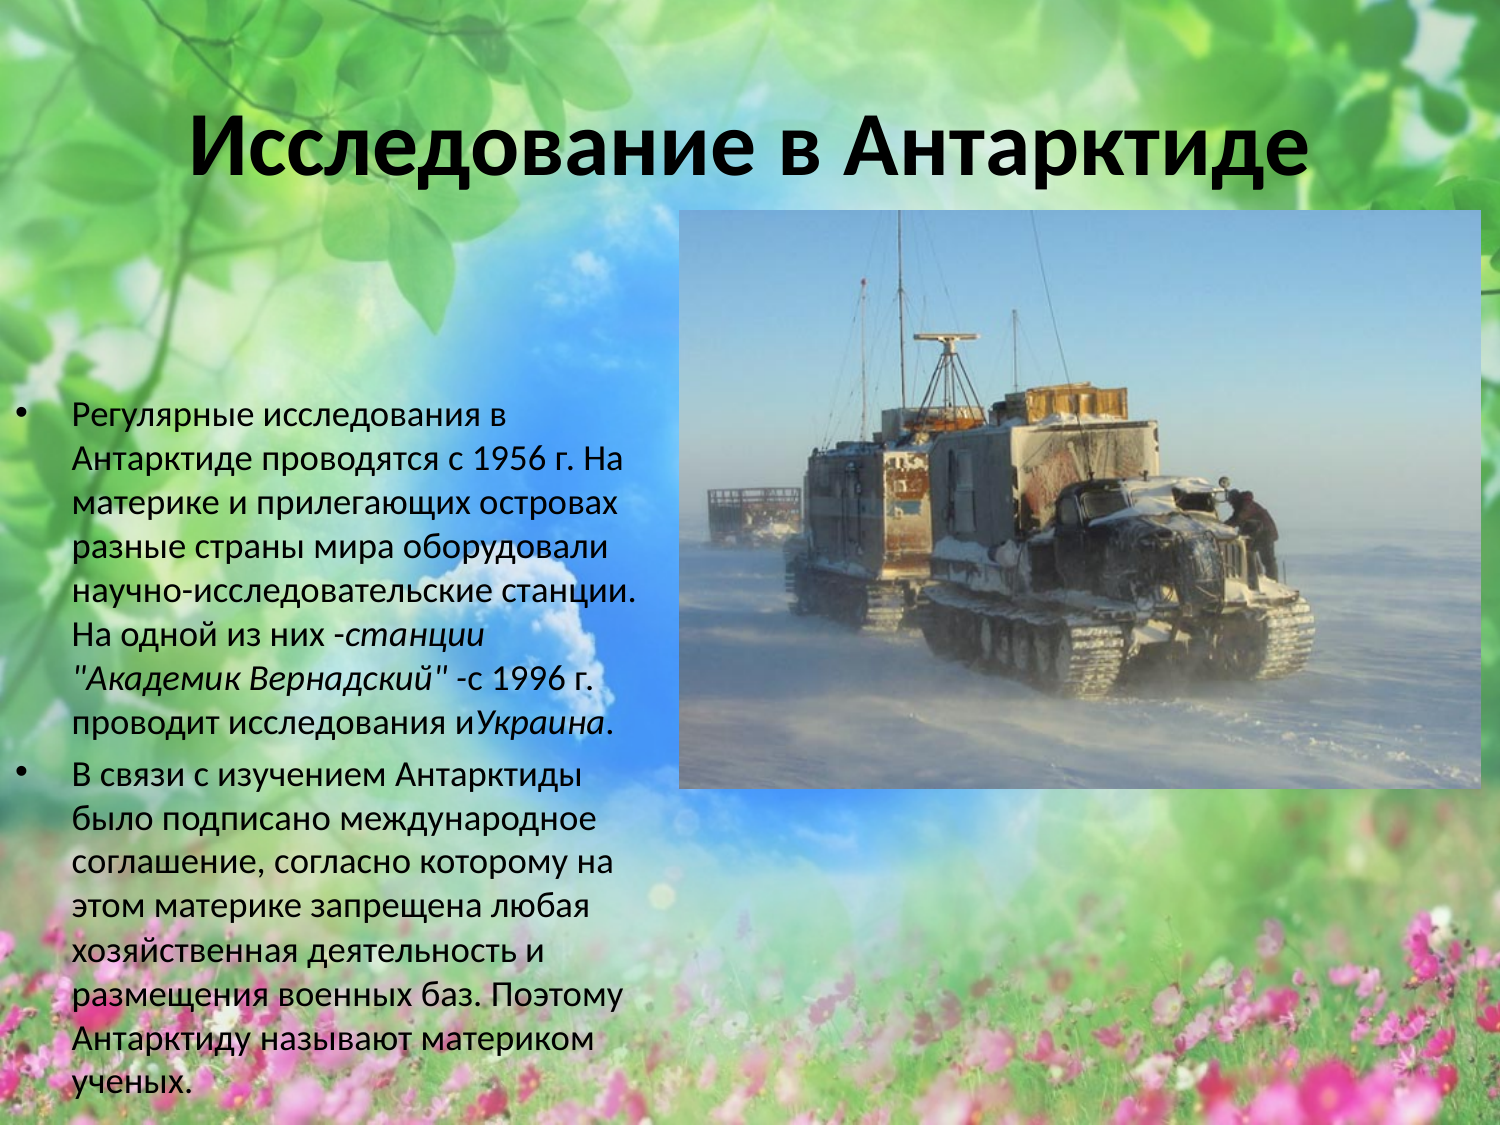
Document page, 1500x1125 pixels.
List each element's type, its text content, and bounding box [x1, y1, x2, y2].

list Регулярные исследования в Антарктиде проводятся с 1956 г. На материке и прилегающих островах разные страны мира оборудовали научно-исследовательские станции. На одной из них -станции "Академик Вернадский" -с 1996 г. проводит исследования иУкраина. В связи с изучением Антарктиды было подписано международное соглашение, согласно которому на этом материке запрещена любая хозяйственная деятельность и размещения военных баз. Поэтому Антарктиду называют материком ученых. [0, 382, 663, 1125]
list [679, 210, 1481, 790]
title Исследование в Антарктиде [75, 45, 1425, 233]
